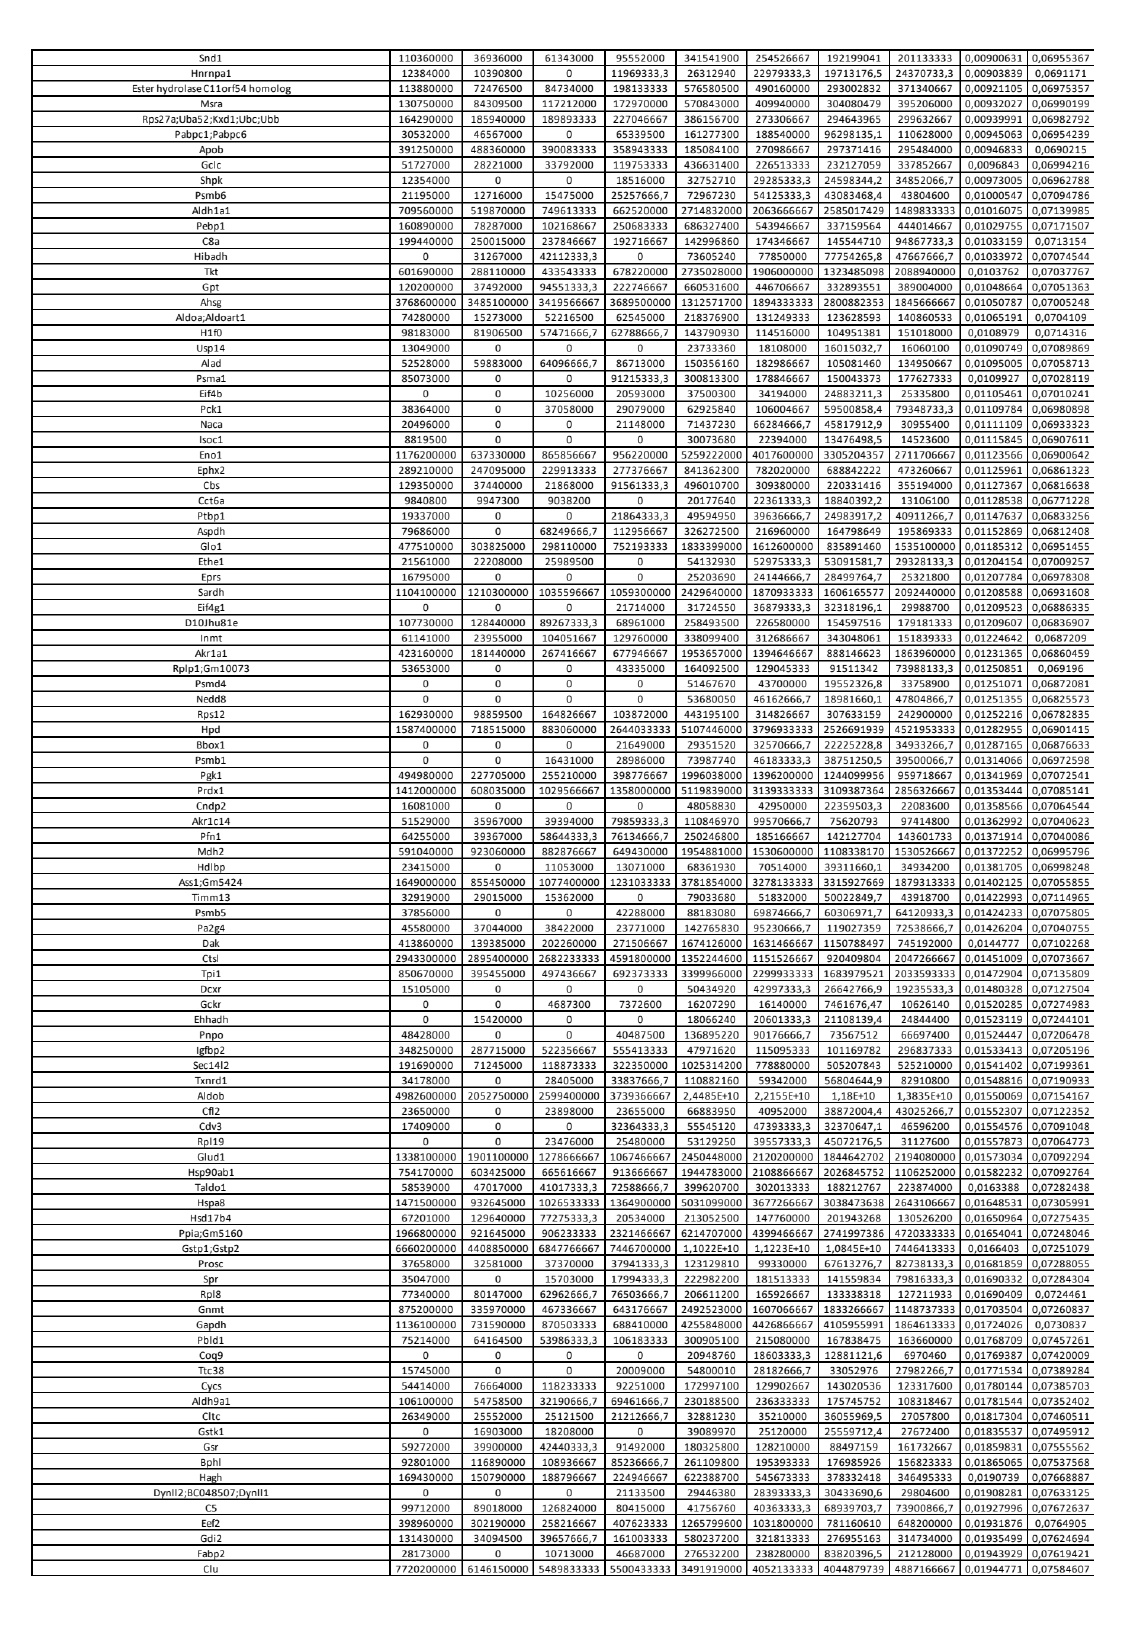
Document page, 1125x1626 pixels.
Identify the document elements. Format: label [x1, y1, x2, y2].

picture [30, 49, 1094, 1576]
